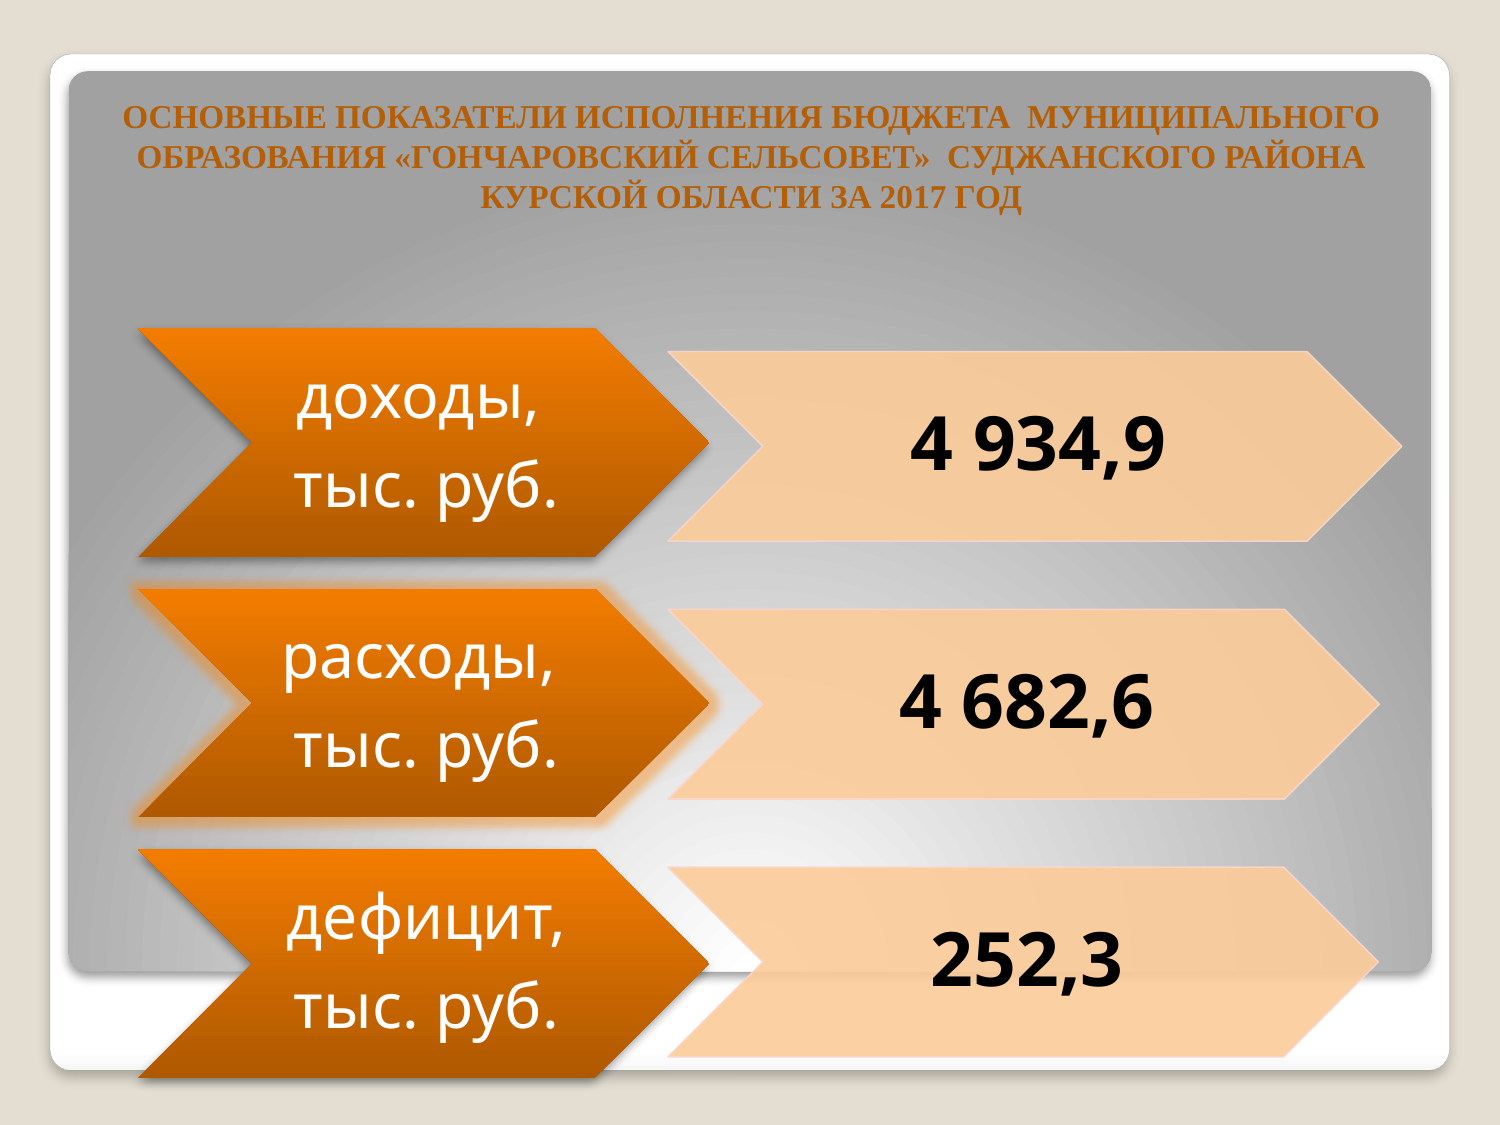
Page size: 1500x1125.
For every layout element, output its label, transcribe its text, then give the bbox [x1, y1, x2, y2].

title Основные показатели исполнения бюджета муниципального образования «Гончаровский сельсовет» суджанского района Курской области за 2017 год [76, 19, 1427, 223]
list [81, 327, 1426, 1079]
